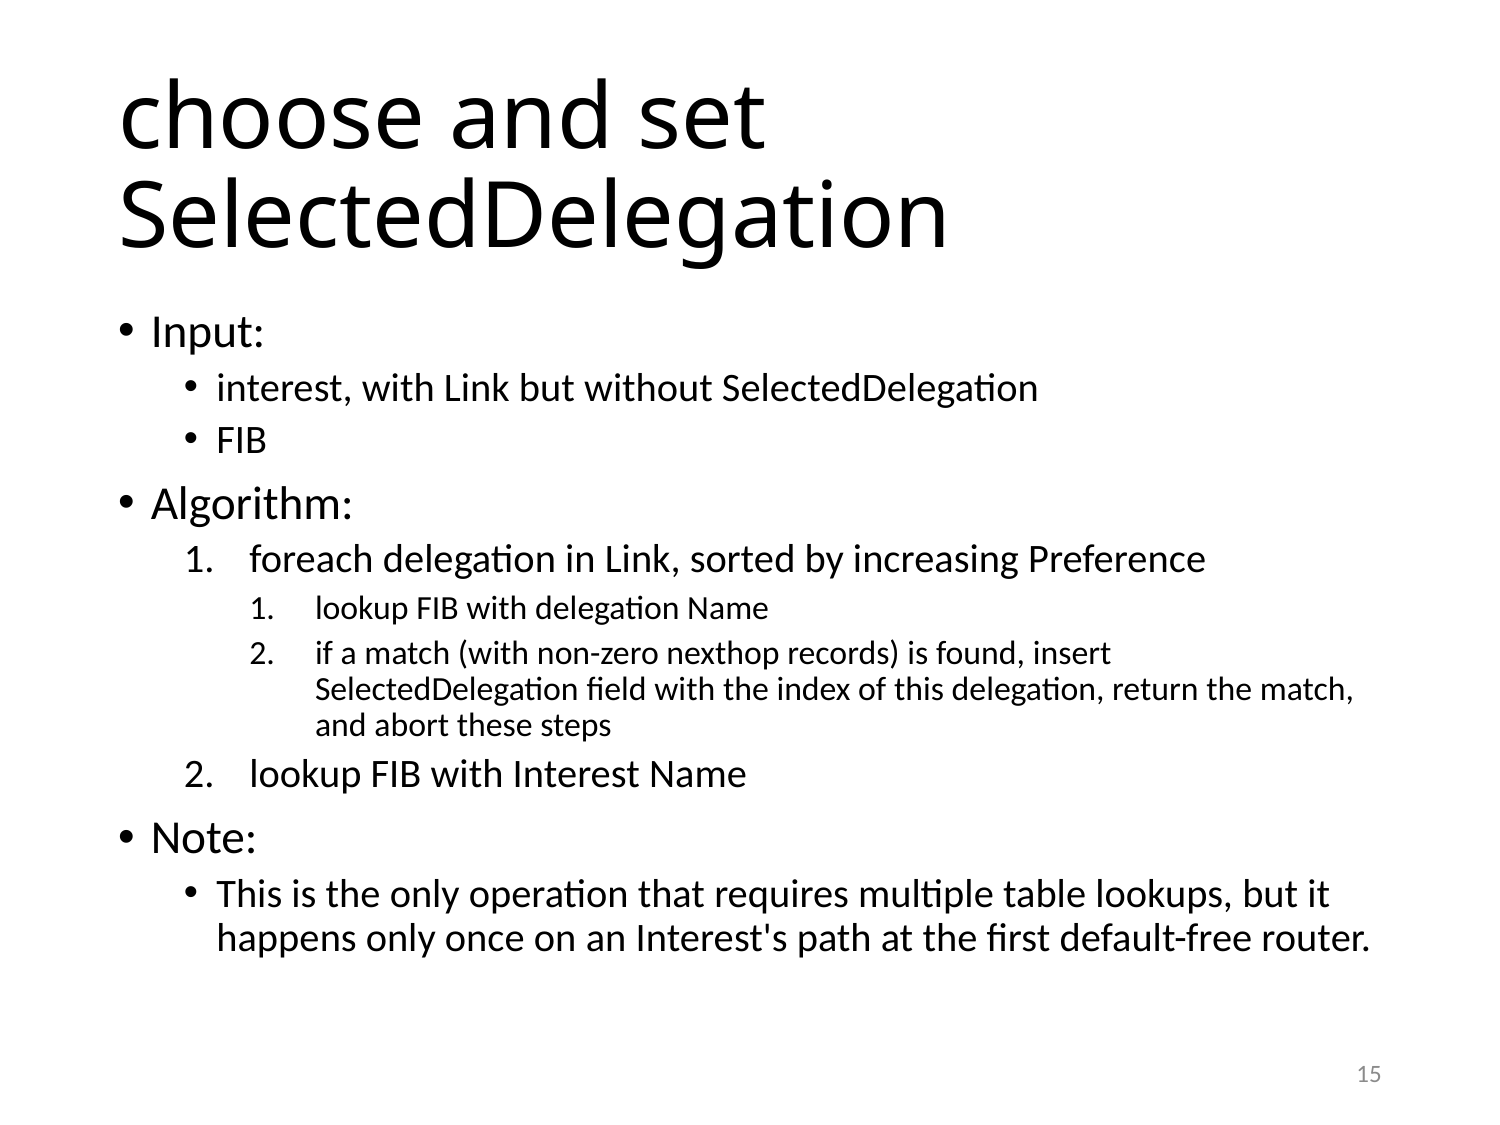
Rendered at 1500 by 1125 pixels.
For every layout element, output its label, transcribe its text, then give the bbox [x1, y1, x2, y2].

slide_number 15 [1059, 1042, 1397, 1103]
list Input: interest, with Link but without SelectedDelegation FIB Algorithm: foreach delegation in Link, sorted by increasing Preference lookup FIB with delegation Name if a match (with non-zero nexthop records) is found, insert SelectedDelegation field with the index of this delegation, return the match, and abort these steps lookup FIB with Interest Name Note: This is the only operation that requires multiple table lookups, but it happens only once on an Interest's path at the first default-free router. [103, 299, 1397, 1014]
title choose and set SelectedDelegation [103, 59, 1397, 278]
